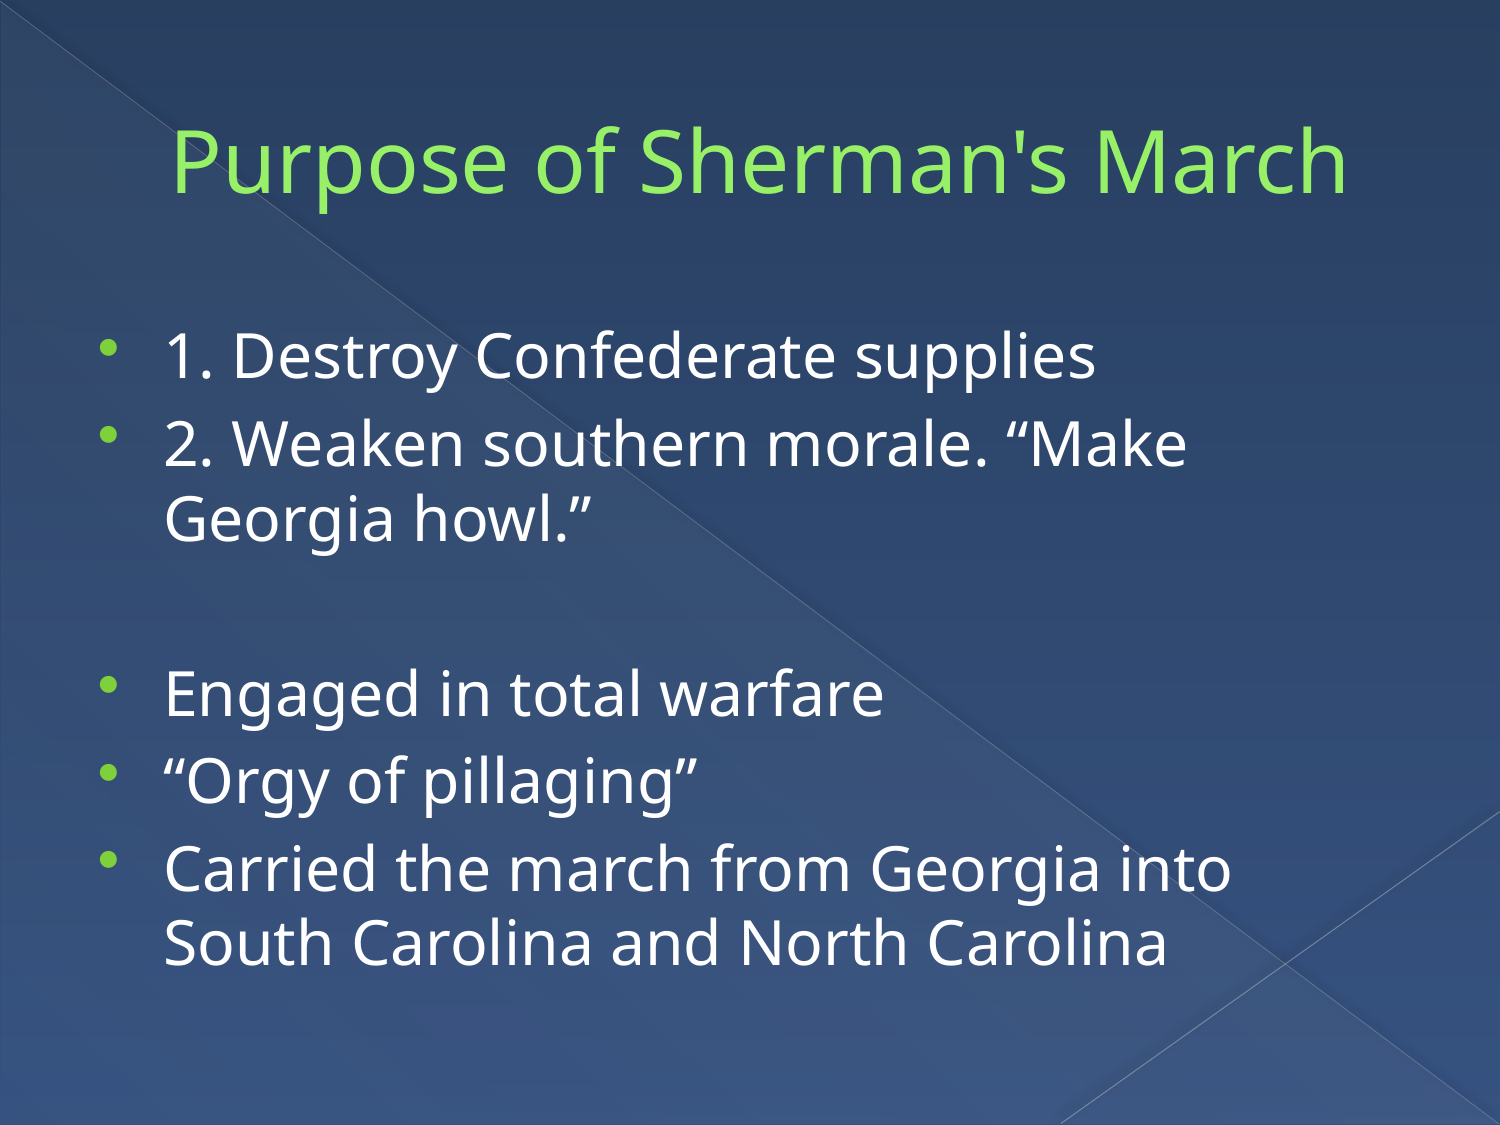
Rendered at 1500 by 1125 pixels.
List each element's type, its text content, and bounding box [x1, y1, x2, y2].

list 1. Destroy Confederate supplies 2. Weaken southern morale. “Make Georgia howl.” Engaged in total warfare “Orgy of pillaging” Carried the march from Georgia into South Carolina and North Carolina [75, 308, 1425, 1059]
title Purpose of Sherman's March [75, 43, 1425, 274]
